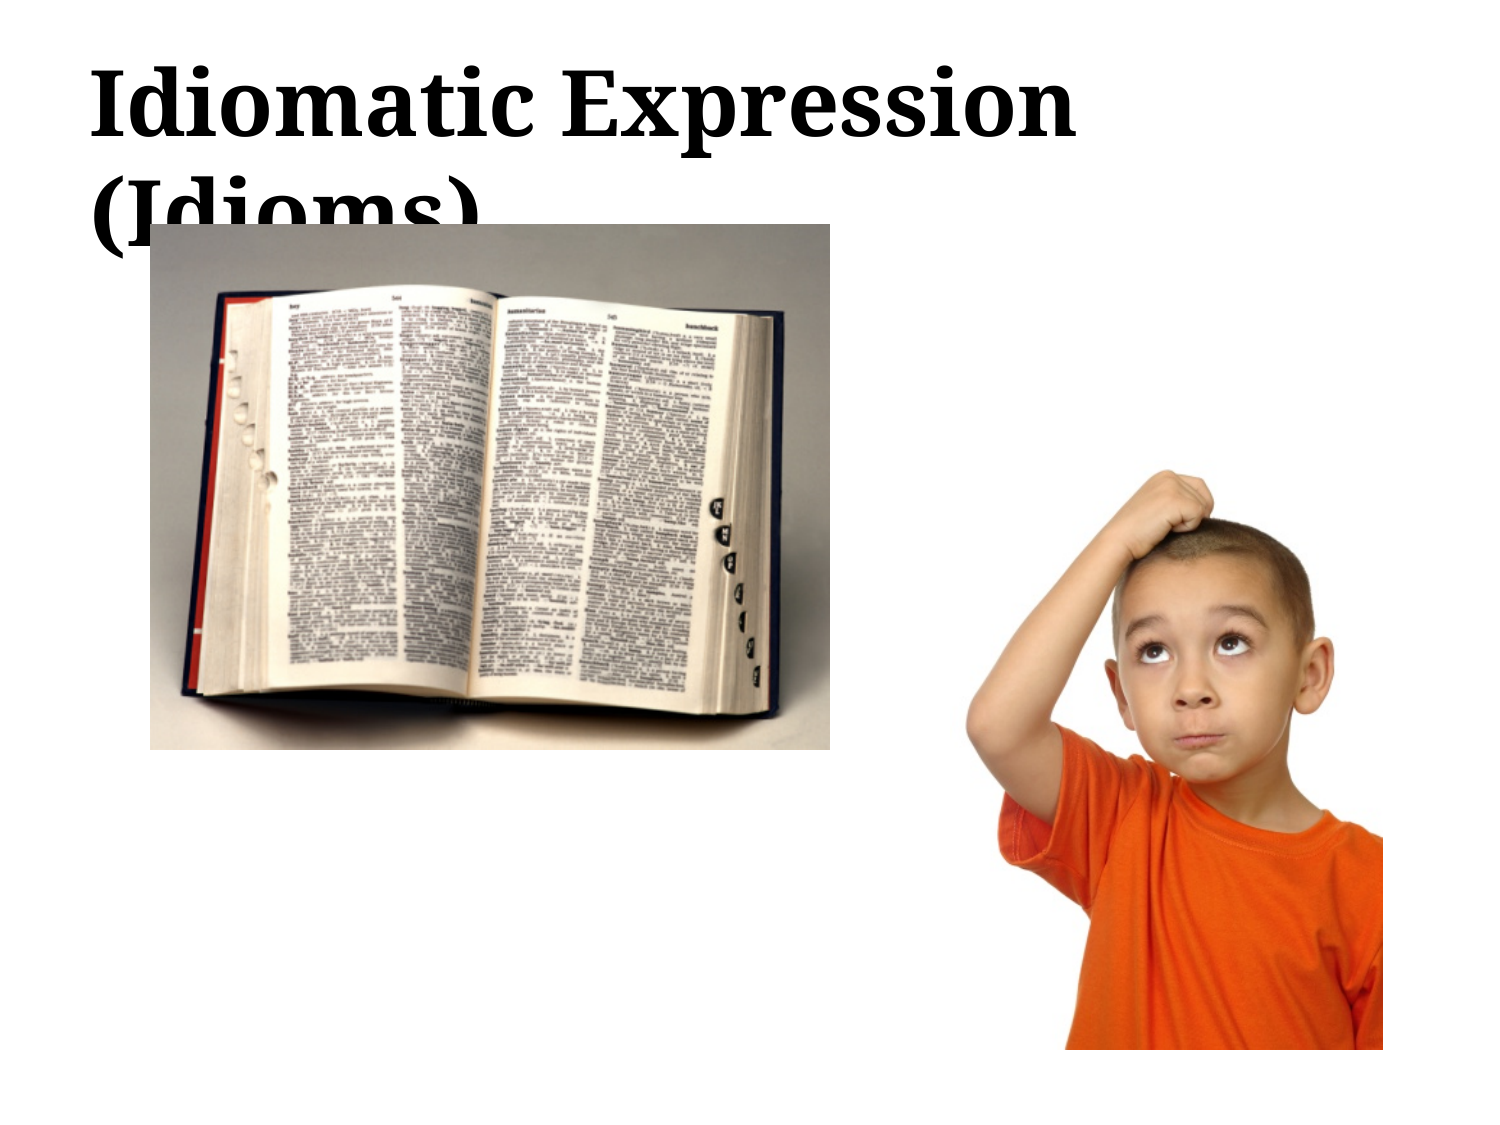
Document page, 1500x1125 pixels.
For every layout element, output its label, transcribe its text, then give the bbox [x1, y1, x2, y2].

text_box Idiomatic Expression (Idioms) [75, 37, 1463, 273]
picture [149, 224, 830, 751]
picture [949, 399, 1383, 1051]
